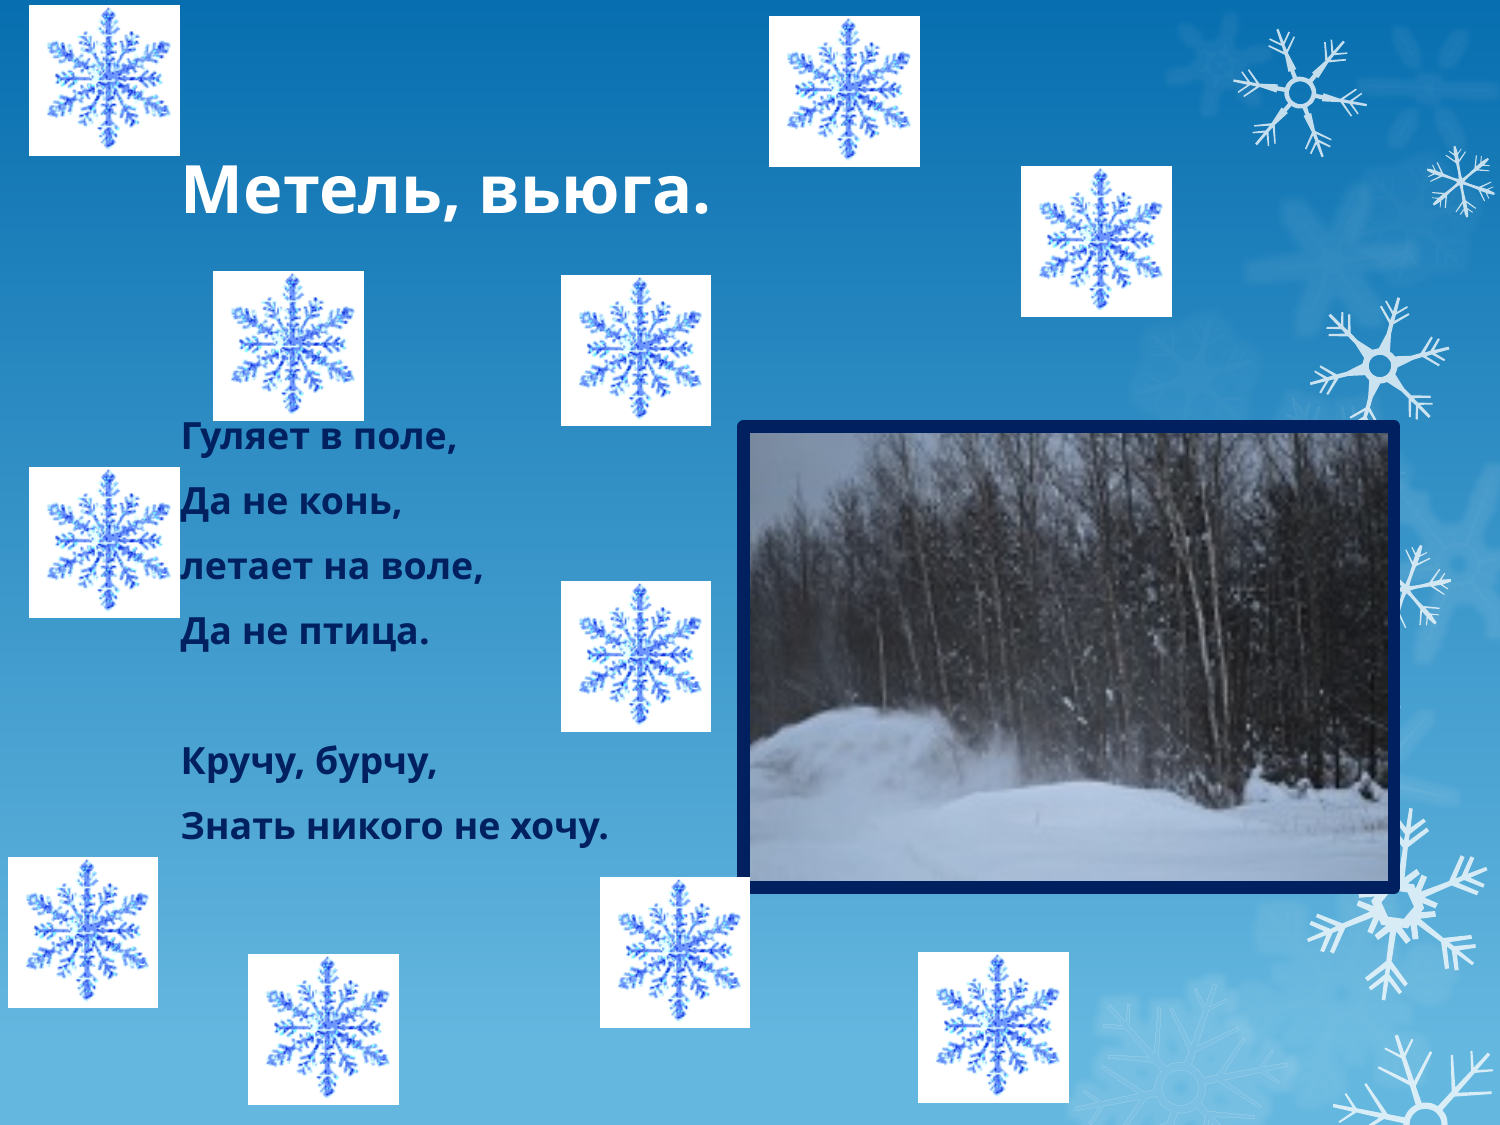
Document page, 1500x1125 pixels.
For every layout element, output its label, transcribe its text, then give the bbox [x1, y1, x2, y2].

picture [7, 857, 159, 1009]
picture [1021, 165, 1173, 317]
title Метель, вьюга. [165, 110, 1334, 263]
picture [599, 432, 1389, 1028]
picture [560, 274, 712, 426]
picture [918, 951, 1070, 1103]
picture [769, 15, 921, 167]
picture [28, 467, 180, 619]
picture [560, 581, 712, 733]
picture [212, 270, 364, 422]
picture [247, 954, 399, 1106]
list Гуляет в поле, Да не конь, летает на воле, Да не птица. Кручу, бурчу, Знать никого не хочу. [165, 296, 735, 962]
picture [28, 5, 180, 157]
